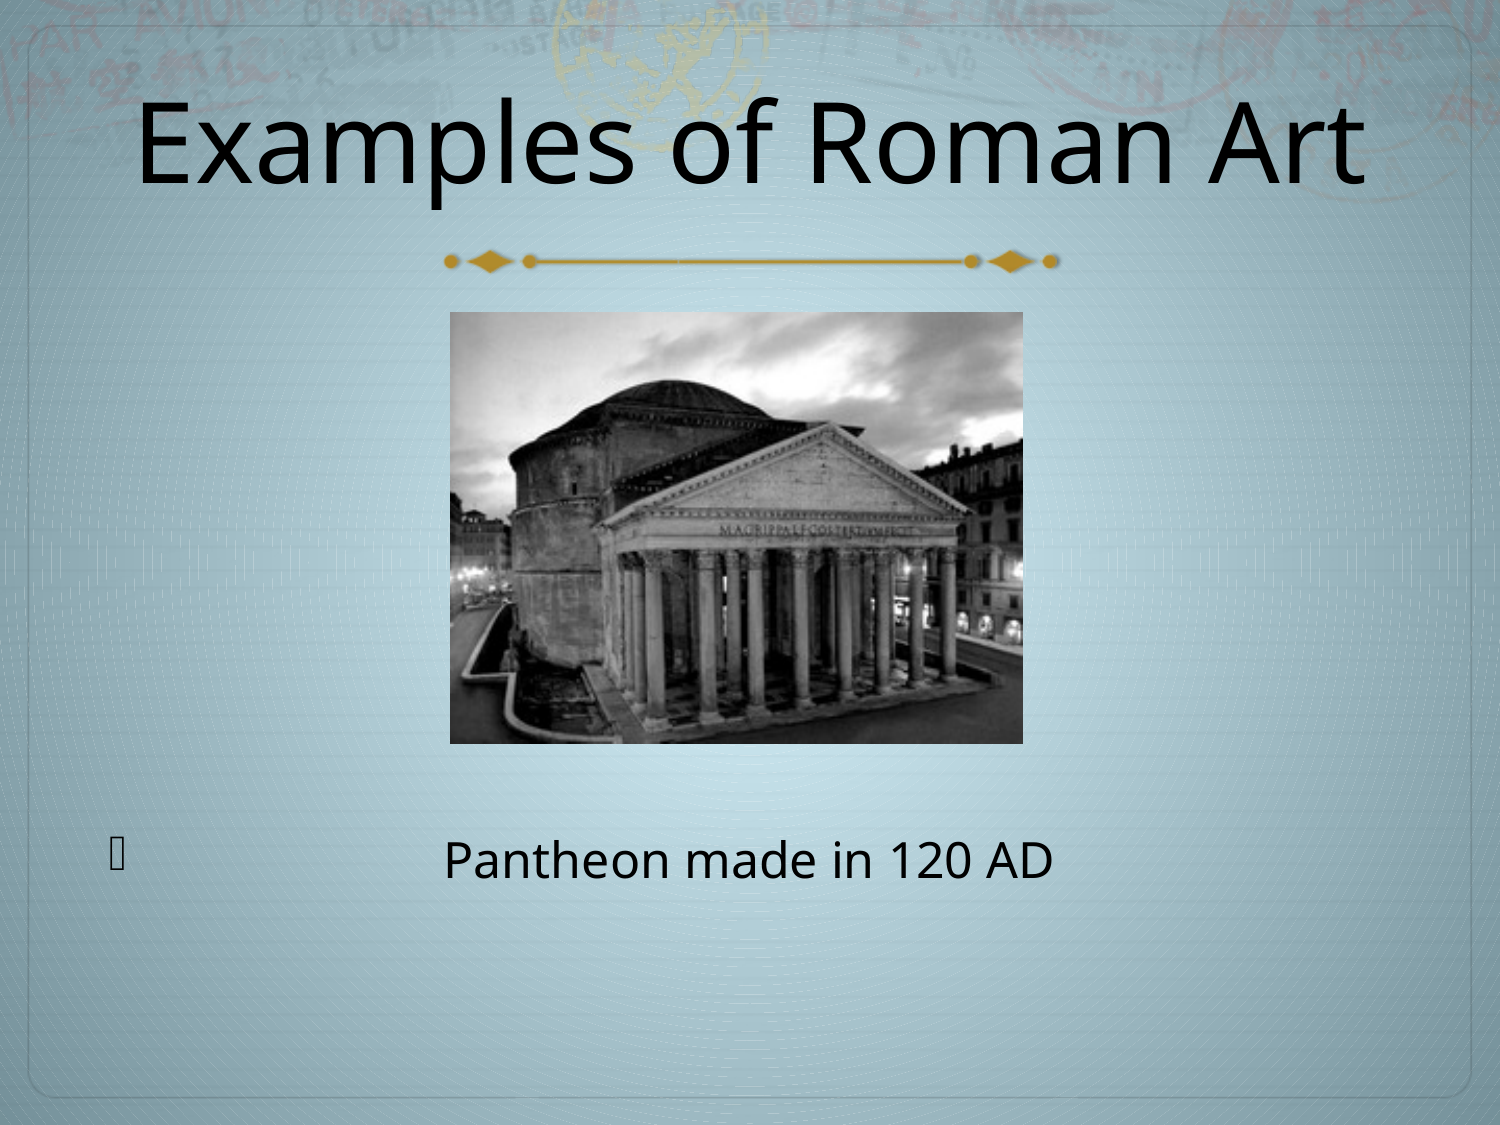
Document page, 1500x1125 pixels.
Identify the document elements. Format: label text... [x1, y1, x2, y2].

picture [0, 0, 1500, 1125]
title Examples of Roman Art [93, 45, 1407, 233]
list Pantheon made in 120 AD [93, 312, 1407, 988]
